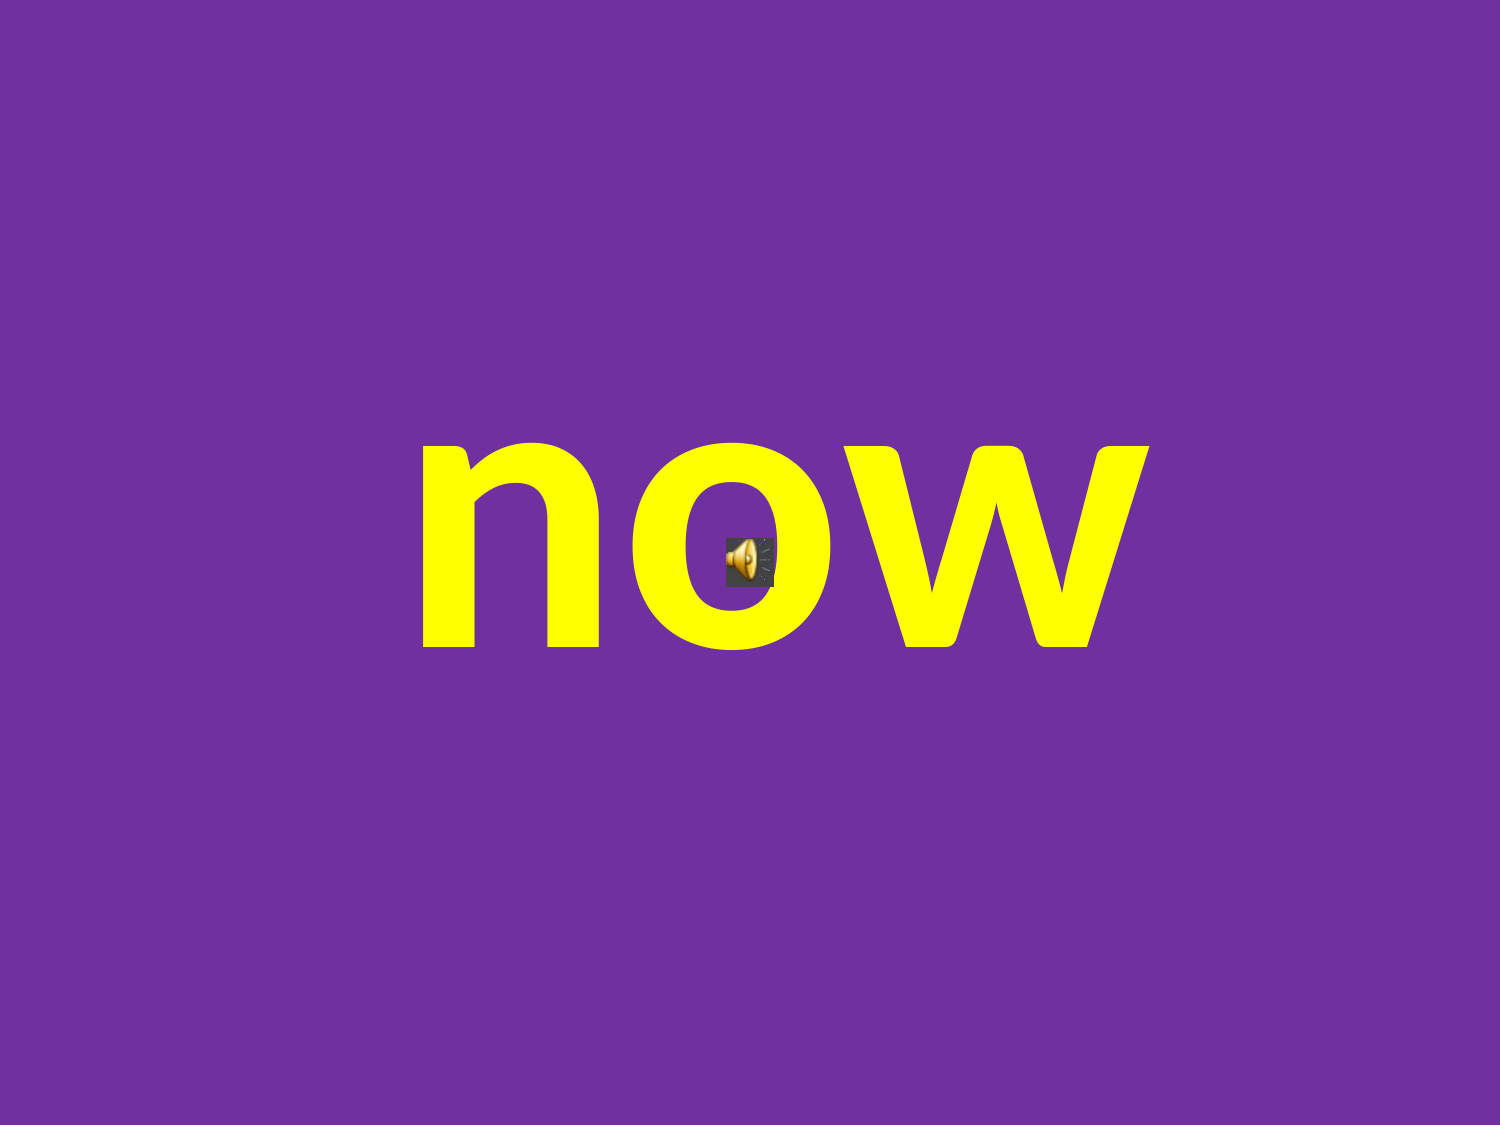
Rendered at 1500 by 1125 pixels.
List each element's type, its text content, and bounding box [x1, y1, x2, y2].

text_box now [99, 224, 1450, 738]
picture [724, 537, 776, 588]
